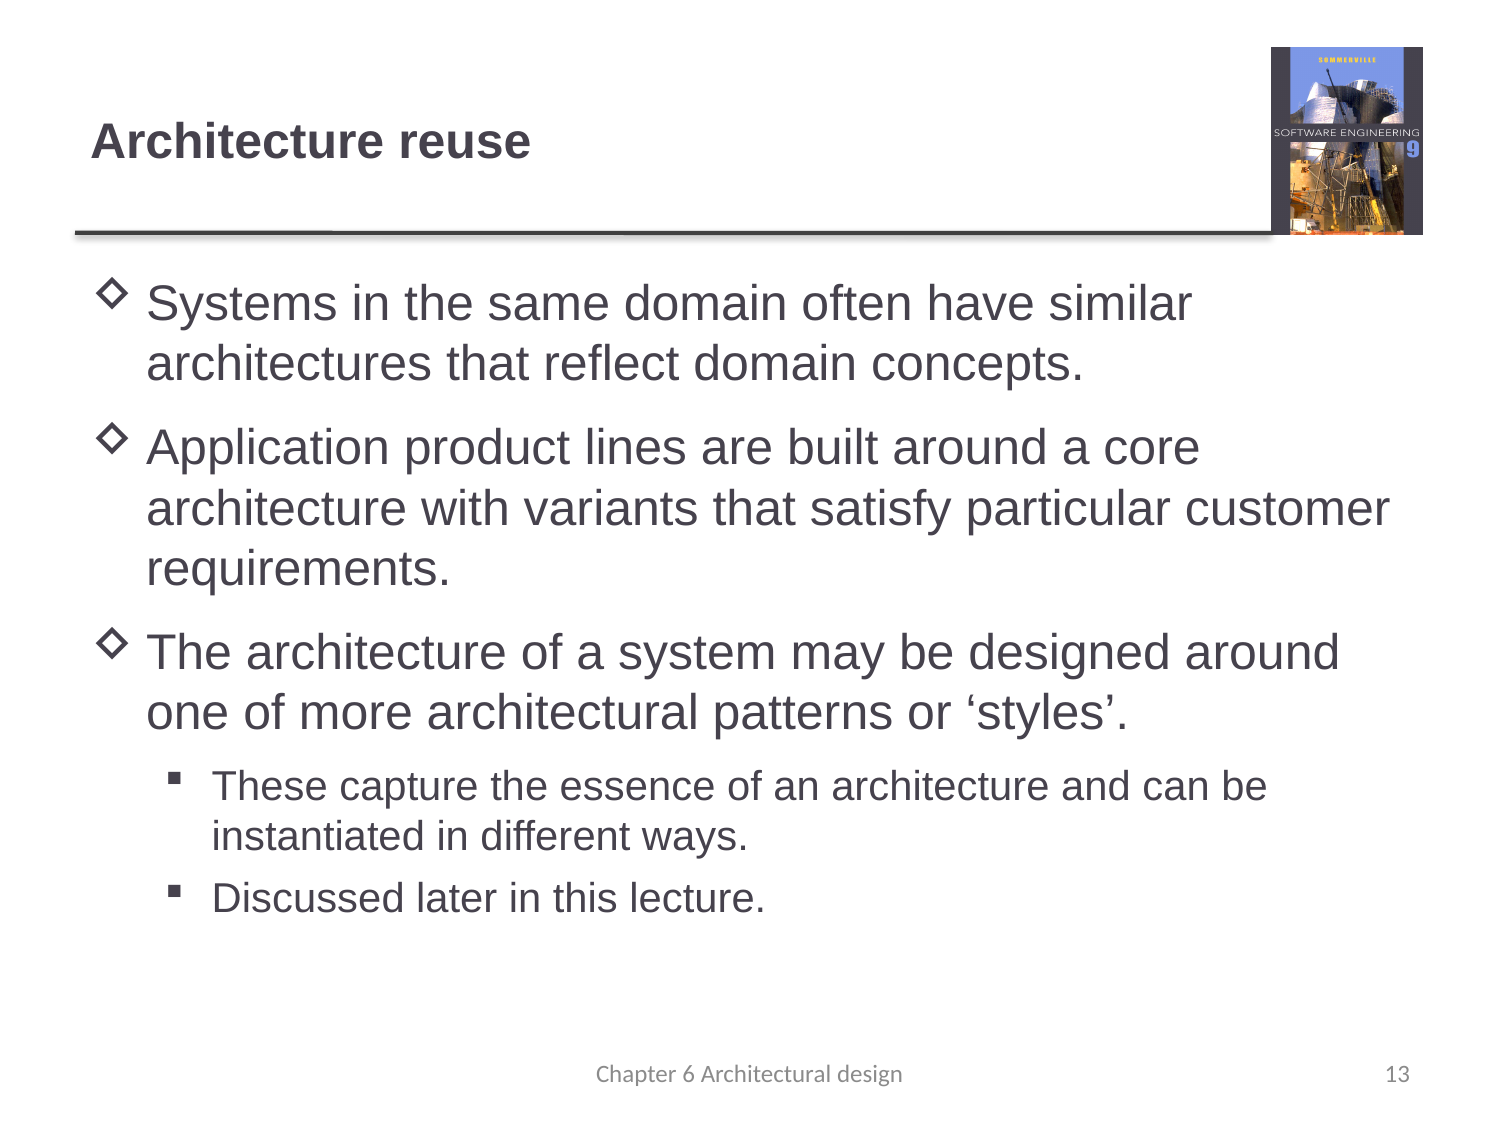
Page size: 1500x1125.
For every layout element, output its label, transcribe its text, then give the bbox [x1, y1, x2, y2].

list Systems in the same domain often have similar architectures that reflect domain concepts. Application product lines are built around a core architecture with variants that satisfy particular customer requirements. The architecture of a system may be designed around one of more architectural patterns or ‘styles’. These capture the essence of an architecture and can be instantiated in different ways. Discussed later in this lecture. [75, 262, 1425, 1005]
picture [1272, 47, 1423, 235]
title Architecture reuse [74, 44, 1272, 233]
footer Chapter 6 Architectural design [512, 1042, 988, 1103]
slide_number 13 [1074, 1042, 1425, 1103]
